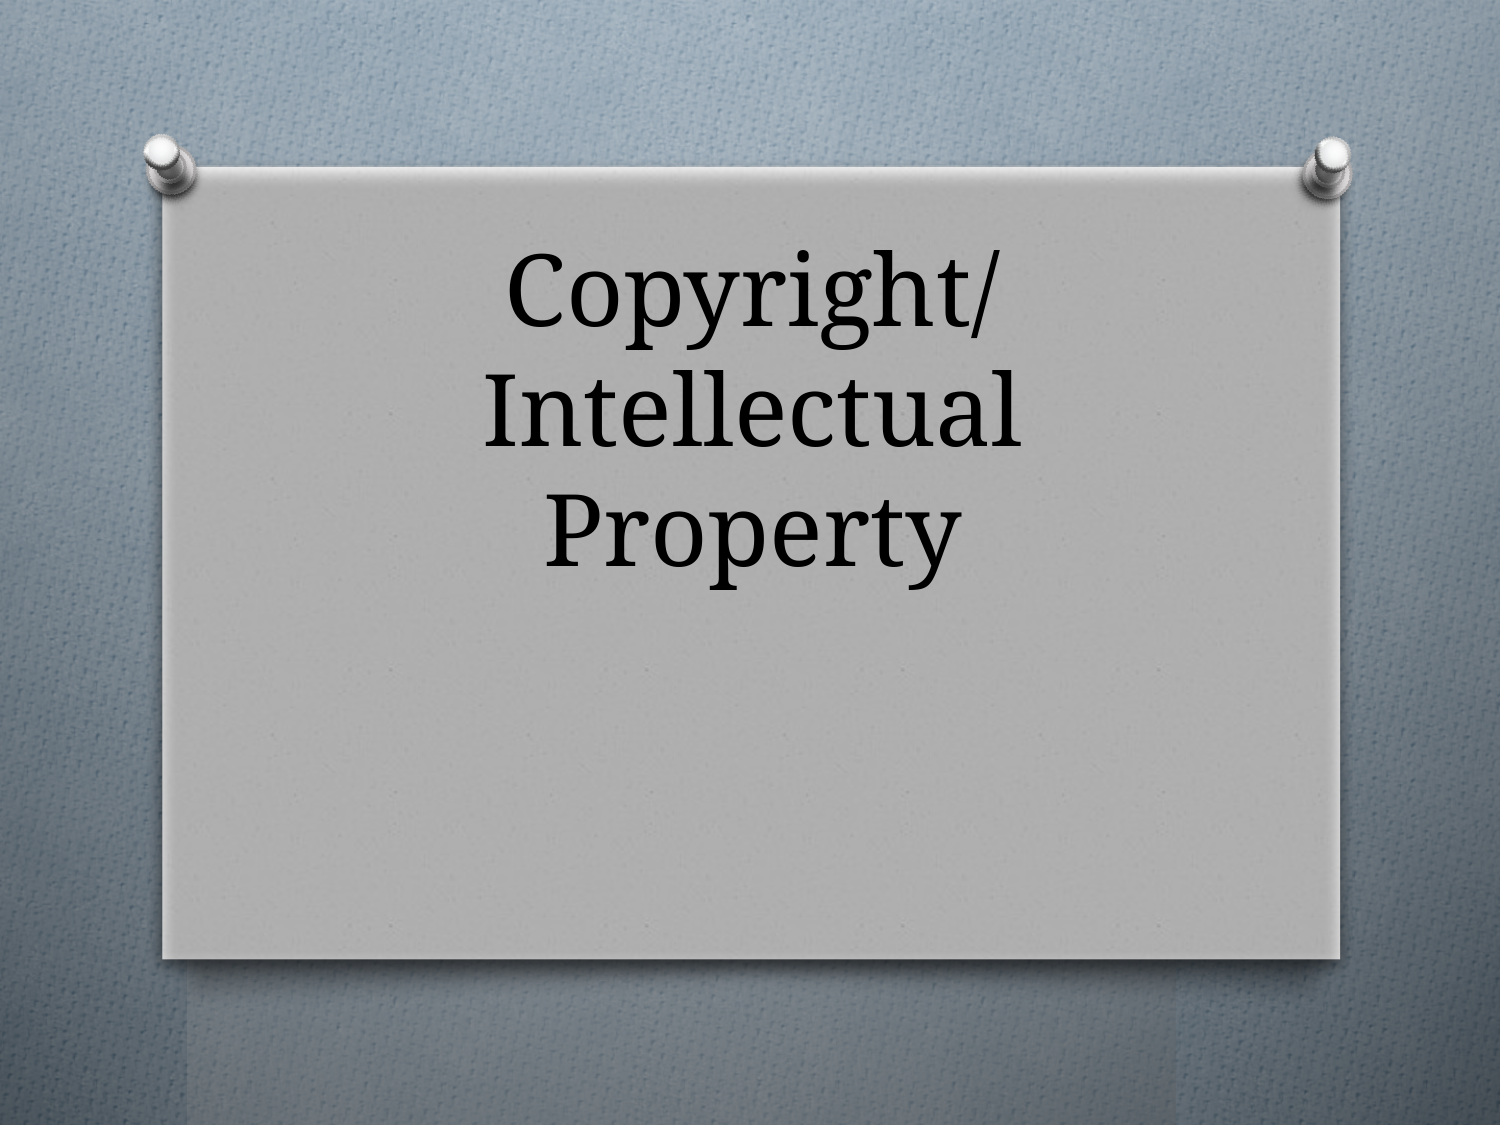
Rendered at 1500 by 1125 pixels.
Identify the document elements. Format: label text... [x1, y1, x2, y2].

title Copyright/Intellectual Property [283, 294, 1223, 595]
picture [112, 100, 235, 224]
picture [1274, 109, 1396, 230]
